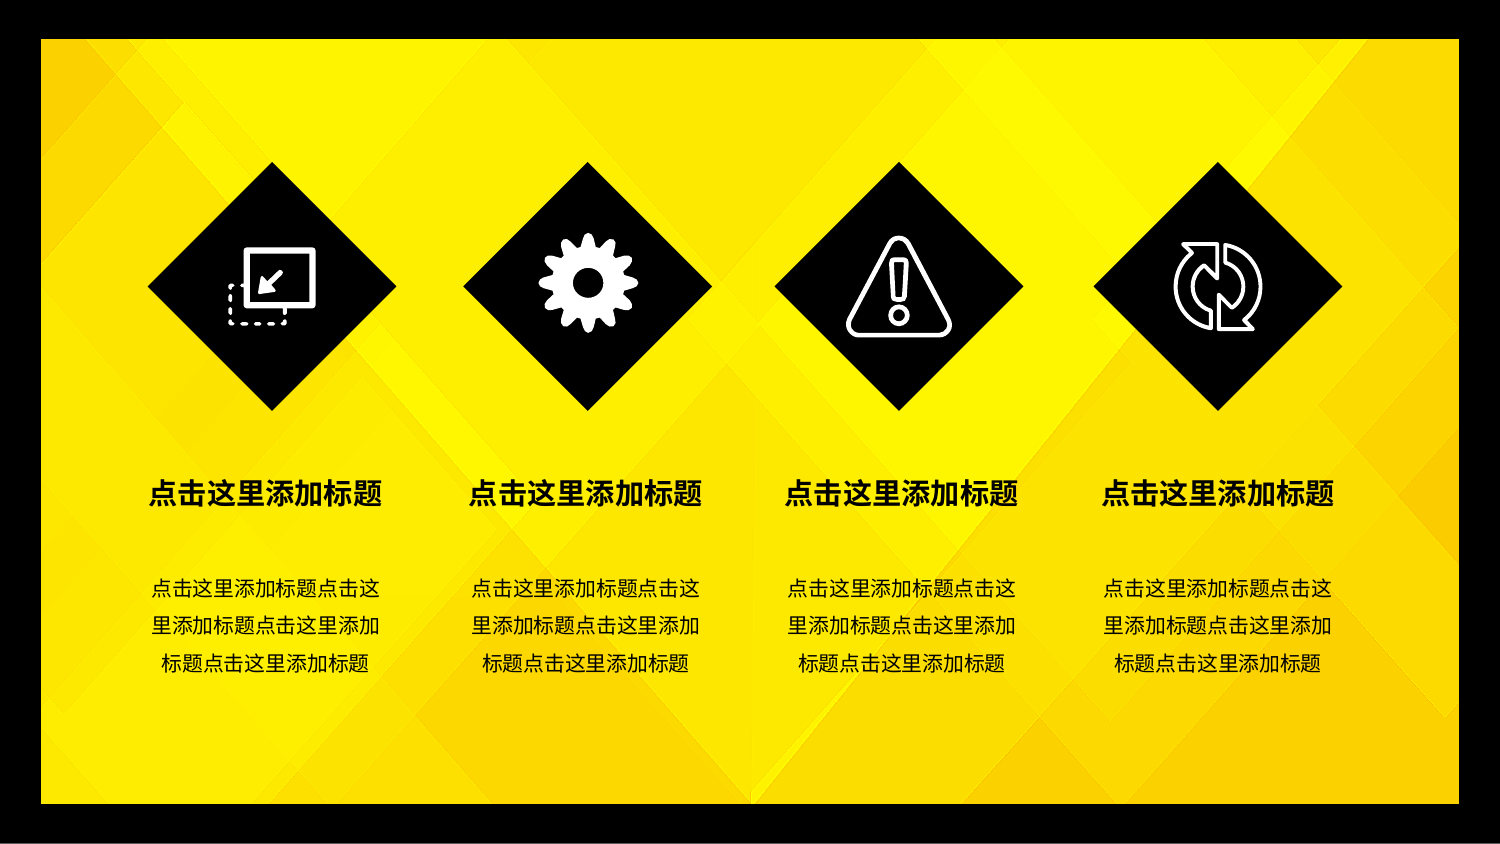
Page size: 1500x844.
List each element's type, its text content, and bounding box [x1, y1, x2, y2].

text_box [774, 161, 1024, 411]
text_box 点击这里添加标题 点击这里添加标题点击这里添加标题点击这里添加标题点击这里添加标题 [772, 454, 1031, 680]
text_box [1173, 242, 1220, 331]
text_box 点击这里添加标题 点击这里添加标题点击这里添加标题点击这里添加标题点击这里添加标题 [457, 454, 715, 680]
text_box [228, 247, 316, 326]
text_box 点击这里添加标题 点击这里添加标题点击这里添加标题点击这里添加标题点击这里添加标题 [136, 454, 395, 680]
picture [41, 39, 1459, 804]
text_box [1216, 243, 1263, 332]
text_box [846, 235, 952, 338]
text_box [147, 161, 397, 411]
text_box [538, 232, 639, 333]
text_box [1093, 161, 1343, 411]
text_box 点击这里添加标题 点击这里添加标题点击这里添加标题点击这里添加标题点击这里添加标题 [1089, 454, 1347, 680]
text_box [463, 161, 713, 411]
